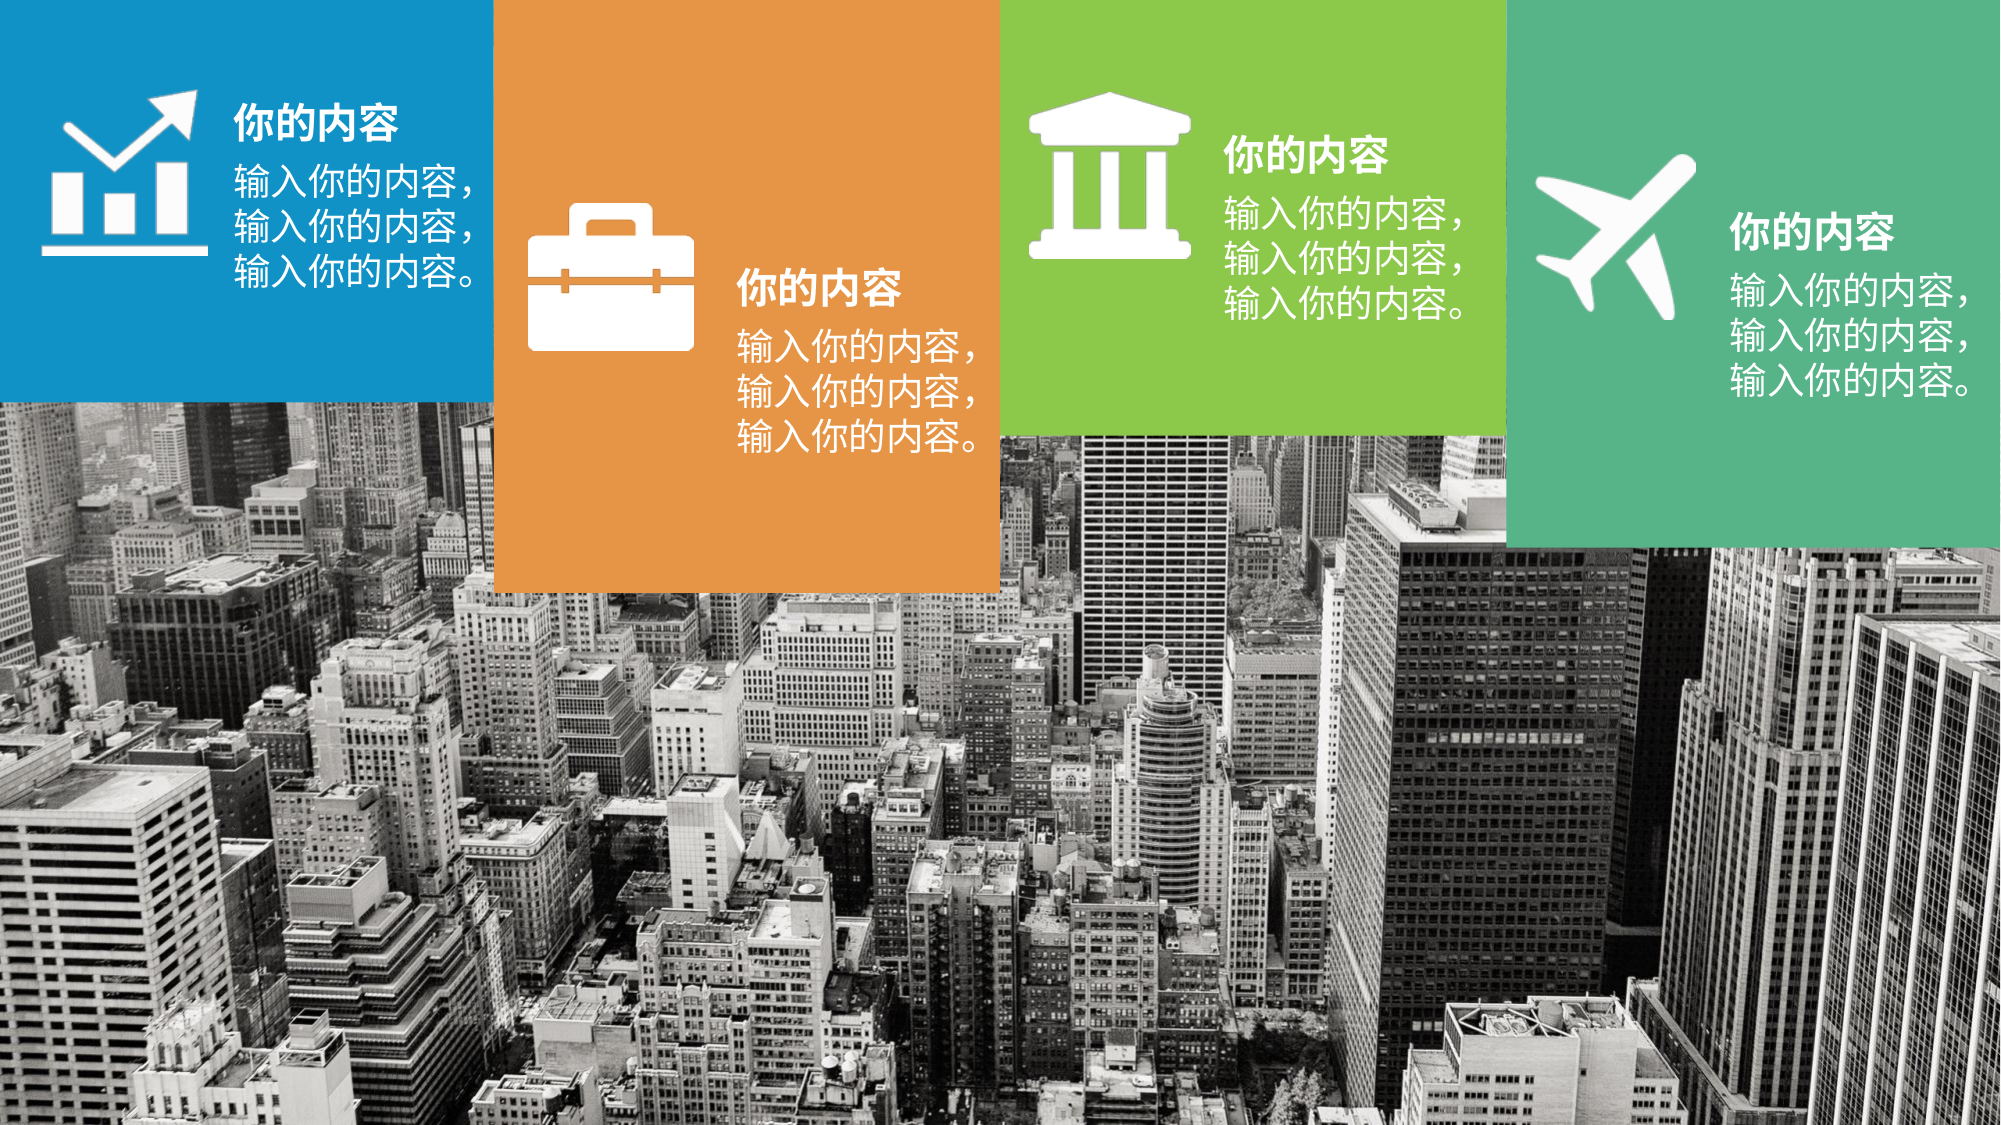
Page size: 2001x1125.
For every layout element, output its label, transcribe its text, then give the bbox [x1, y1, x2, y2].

text_box [999, 0, 1505, 437]
picture [528, 203, 694, 351]
text_box [0, 0, 493, 403]
text_box 输入你的内容，输入你的内容，输入你的内容。 [1714, 259, 2000, 410]
text_box 输入你的内容，输入你的内容，输入你的内容。 [1208, 182, 1510, 333]
picture [0, 0, 2001, 1125]
text_box [1505, 0, 2000, 549]
text_box 输入你的内容，输入你的内容，输入你的内容。 [721, 315, 1023, 465]
text_box 你的内容 [1714, 198, 2000, 259]
picture [41, 89, 208, 256]
text_box 你的内容 [218, 89, 507, 150]
text_box 你的内容 [1208, 121, 1497, 182]
text_box [493, 0, 1001, 594]
text_box 你的内容 [721, 254, 1009, 315]
text_box 输入你的内容，输入你的内容，输入你的内容。 [218, 150, 520, 301]
picture [1029, 92, 1191, 259]
picture [1535, 154, 1696, 320]
